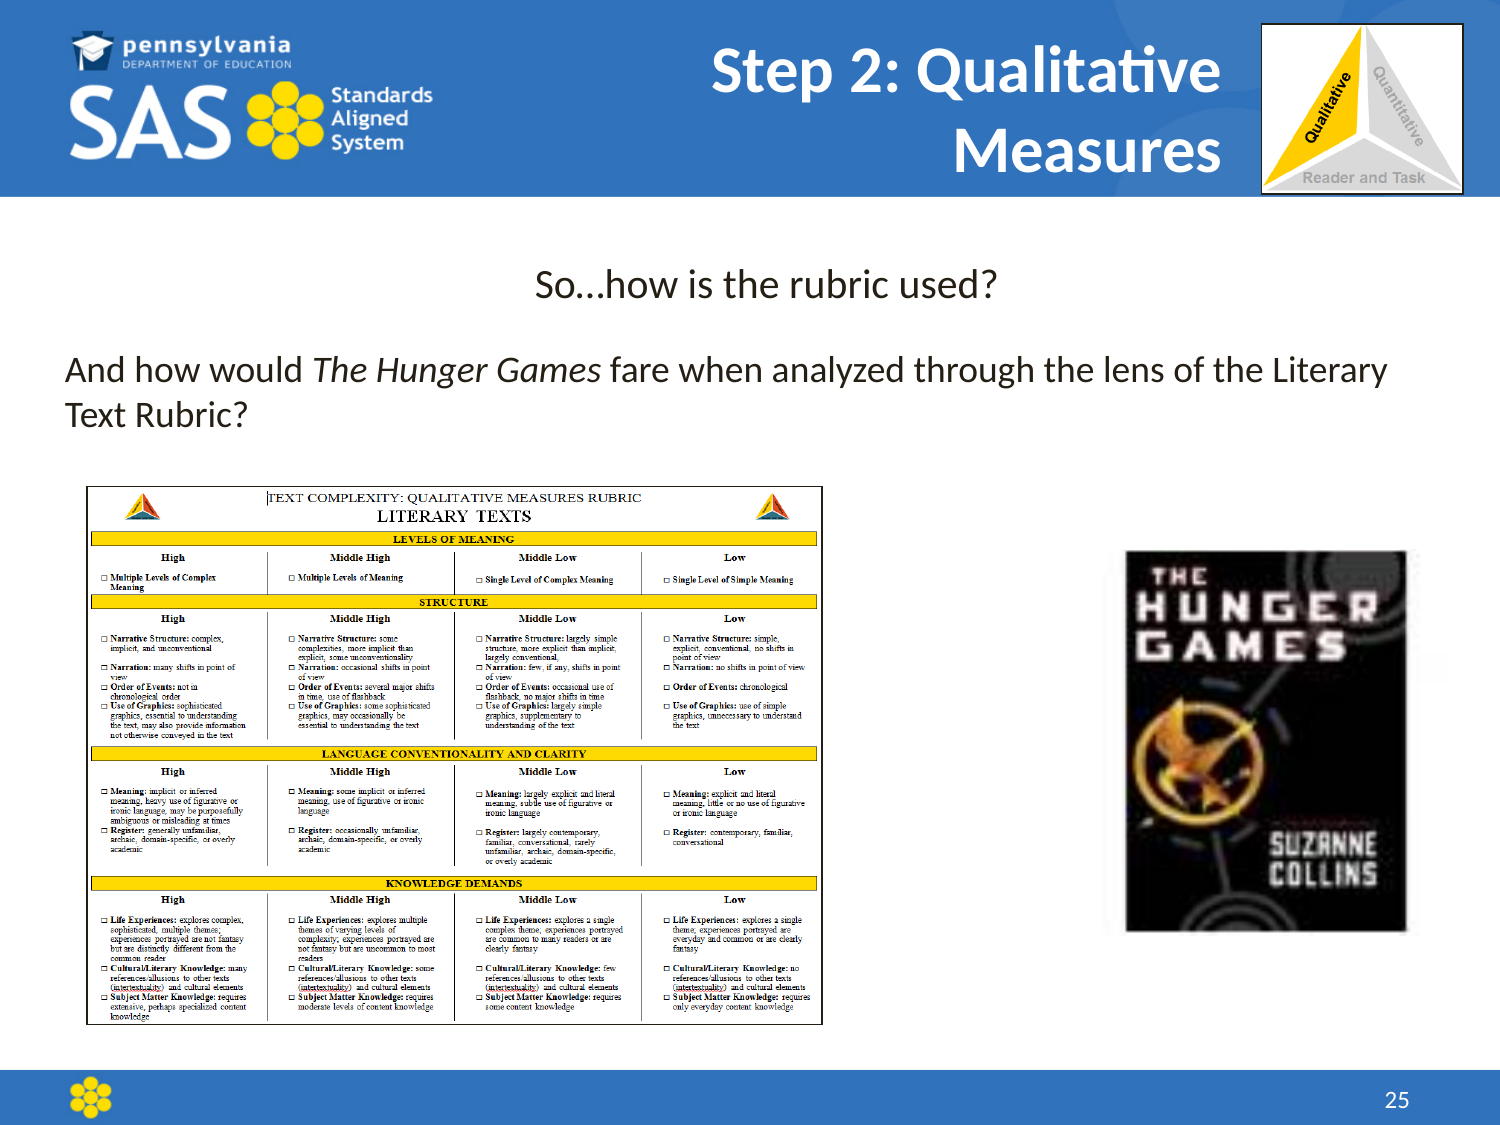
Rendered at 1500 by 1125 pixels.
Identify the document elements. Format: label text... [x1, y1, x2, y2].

title Step 2: Qualitative Measures [462, 0, 1238, 212]
picture [0, 0, 1500, 1125]
slide_number 25 [1247, 1072, 1425, 1125]
text_box So…how is the rubric used? [173, 249, 1361, 337]
text_box And how would The Hunger Games fare when analyzed through the lens of the Literary Text Rubric? [50, 337, 1450, 488]
